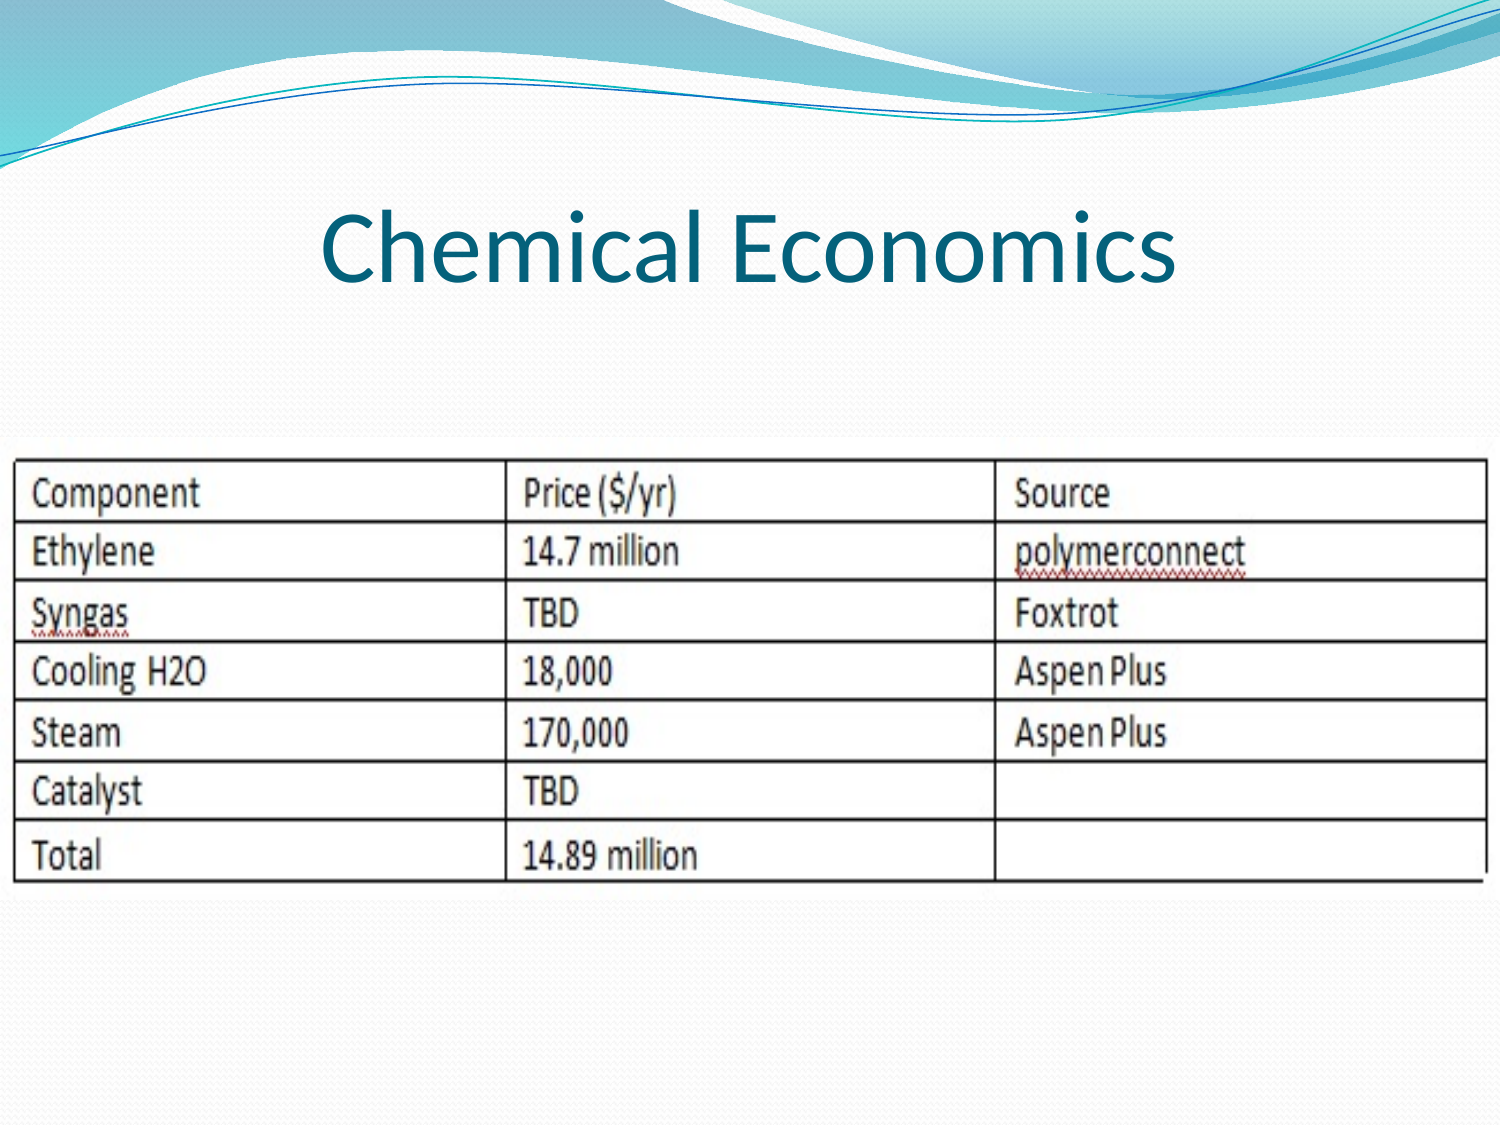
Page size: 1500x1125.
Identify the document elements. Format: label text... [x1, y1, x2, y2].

title Chemical Economics [75, 115, 1425, 303]
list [0, 437, 1500, 901]
